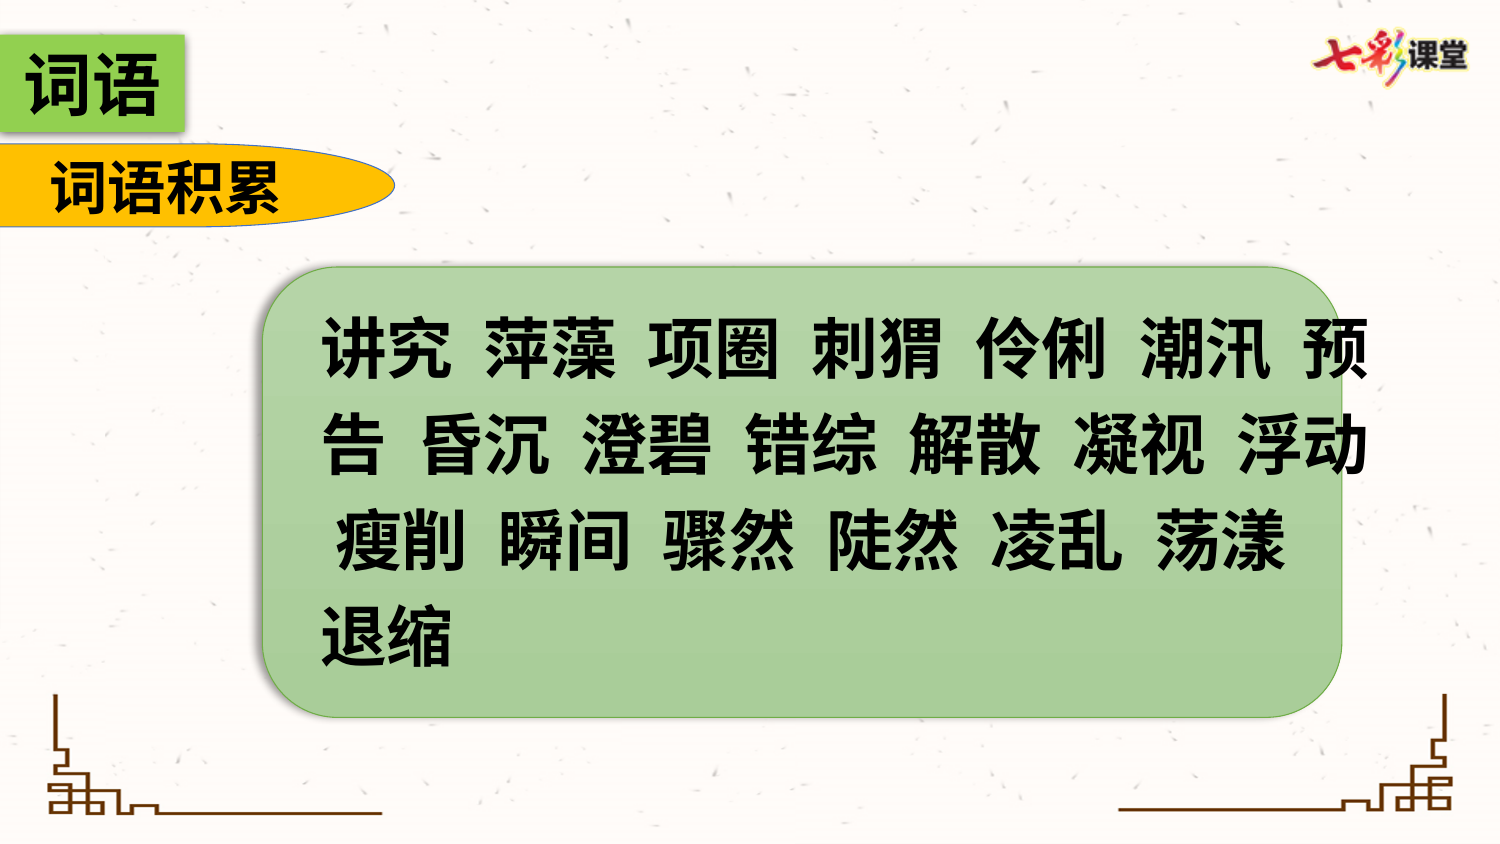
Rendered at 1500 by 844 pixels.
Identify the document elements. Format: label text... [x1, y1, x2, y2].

text_box [261, 266, 1331, 718]
text_box 词语 [0, 34, 185, 132]
picture [0, 0, 1500, 844]
text_box 讲究 萍藻 项圈 刺猬 伶俐 潮汛 预告 昏沉 澄碧 错综 解散 凝视 浮动 瘦削 瞬间 骤然 陡然 凌乱 荡漾 退缩 [305, 283, 1398, 683]
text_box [0, 143, 395, 228]
